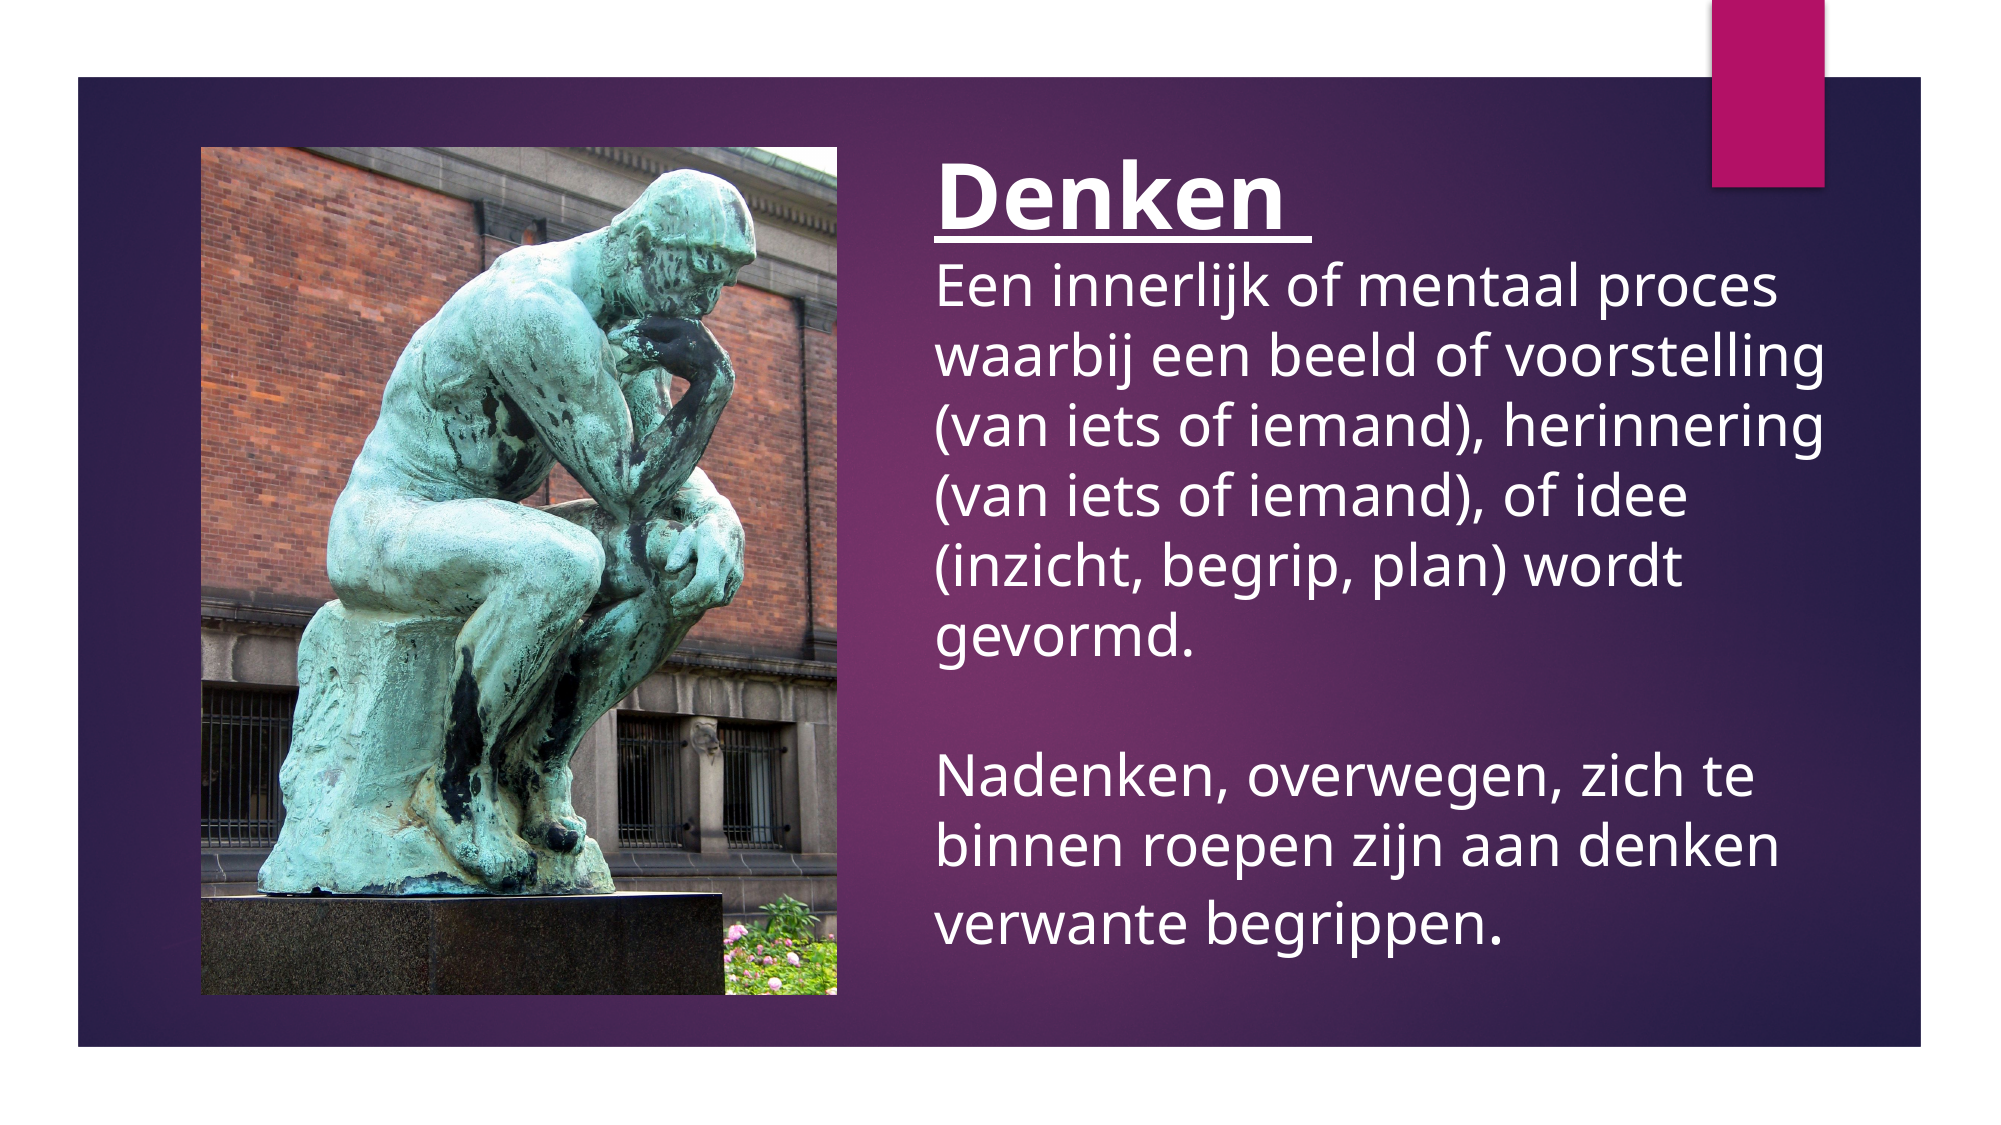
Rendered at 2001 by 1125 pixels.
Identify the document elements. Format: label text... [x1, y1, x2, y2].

picture [201, 147, 838, 996]
text_box Denken Een innerlijk of mentaal proces waarbij een beeld of voorstelling (van iets of iemand), herinnering (van iets of iemand), of idee (inzicht, begrip, plan) wordt gevormd. Nadenken, overwegen, zich te binnen roepen zijn aan denken verwante begrippen. [919, 130, 1861, 965]
